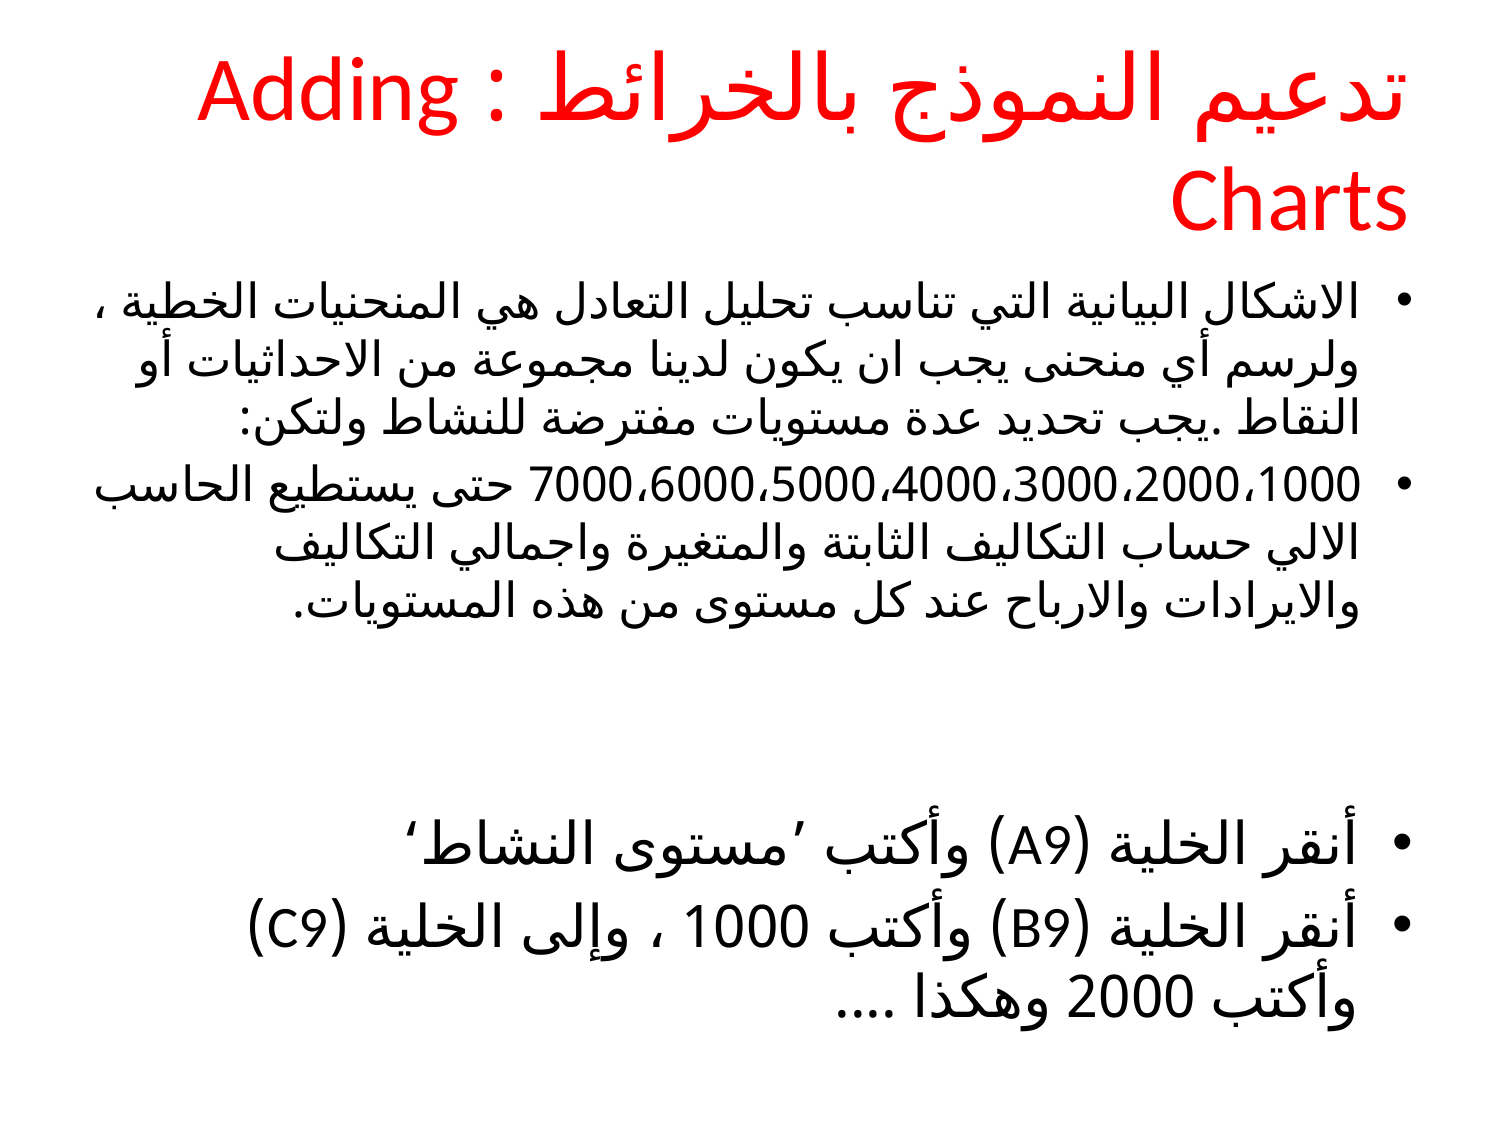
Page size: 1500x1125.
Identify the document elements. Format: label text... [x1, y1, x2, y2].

title تدعيم النموذج بالخرائط : Adding Charts [75, 45, 1425, 233]
list الاشكال البيانية التي تناسب تحليل التعادل هي المنحنيات الخطية ، ولرسم أي منحنى يجب ان يكون لدينا مجموعة من الاحداثيات أو النقاط .يجب تحديد عدة مستويات مفترضة للنشاط ولتكن: 7000،6000،5000،4000،3000،2000،1000 حتى يستطيع الحاسب الالي حساب التكاليف الثابتة والمتغيرة واجمالي التكاليف والايرادات والارباح عند كل مستوى من هذه المستويات. [75, 262, 1425, 728]
text_box أنقر الخلية (A9) وأكتب ’مستوى النشاط‘ أنقر الخلية (B9) وأكتب 1000 ، وإلى الخلية (C9) وأكتب 2000 وهكذا .... [76, 798, 1427, 1039]
